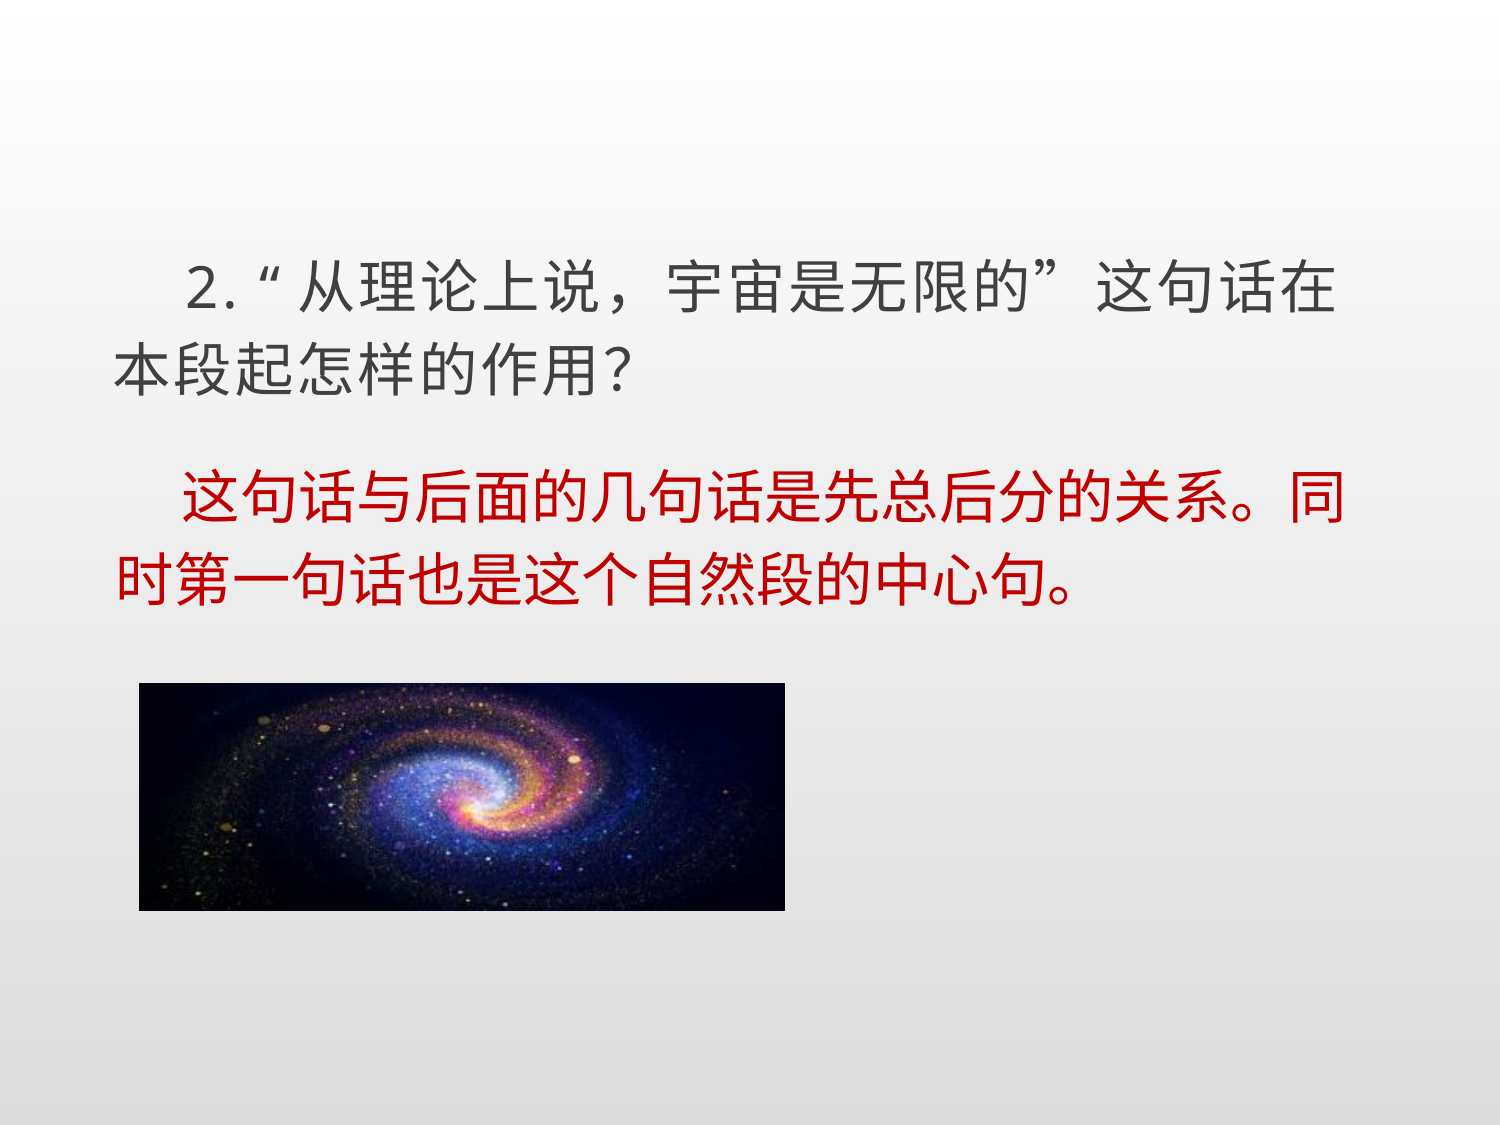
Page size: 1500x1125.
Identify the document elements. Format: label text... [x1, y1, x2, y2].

text_box 这句话与后面的几句话是先总后分的关系。同时第一句话也是这个自然段的中心句。 [100, 439, 1412, 621]
picture [139, 683, 785, 911]
list 2. “从理论上说，宇宙是无限的”这句话在本段起怎样的作用？ [101, 230, 1392, 406]
